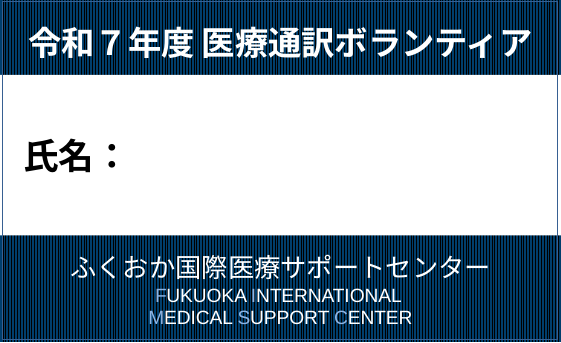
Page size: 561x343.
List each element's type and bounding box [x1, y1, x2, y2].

text_box [1, 1, 559, 341]
